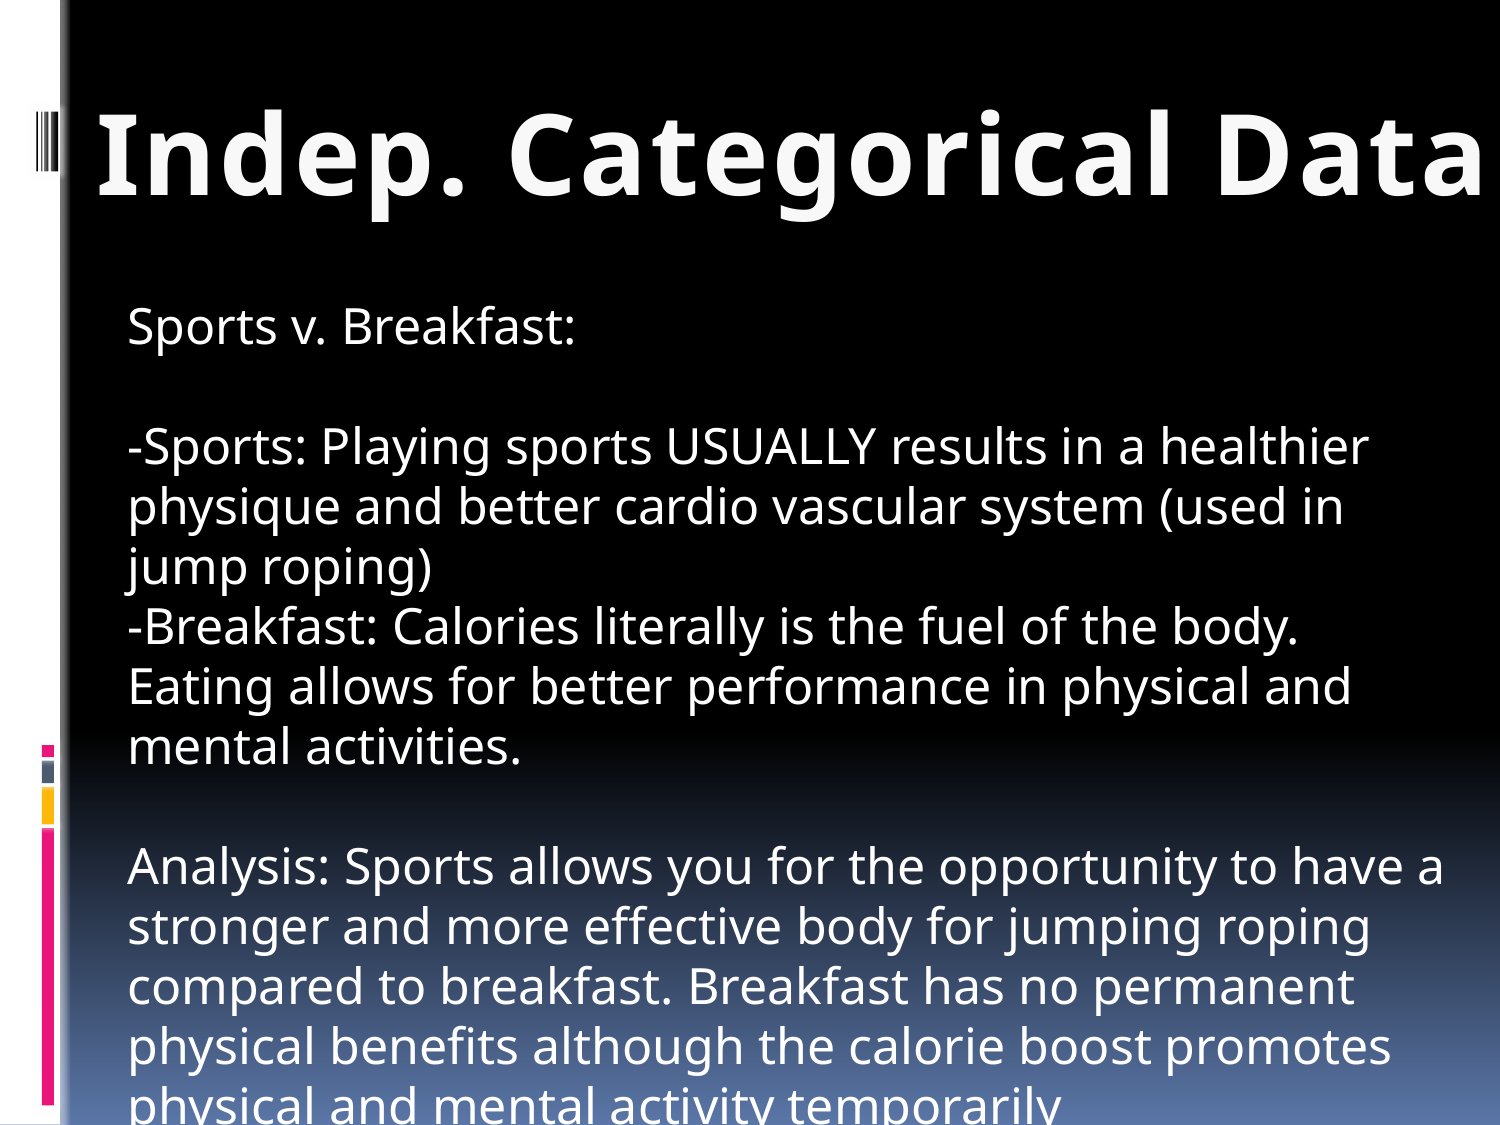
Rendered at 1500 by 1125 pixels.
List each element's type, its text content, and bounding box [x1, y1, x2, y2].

text_box Indep. Categorical Data [81, 74, 1500, 225]
text_box Sports v. Breakfast: -Sports: Playing sports USUALLY results in a healthier physique and better cardio vascular system (used in jump roping) -Breakfast: Calories literally is the fuel of the body. Eating allows for better performance in physical and mental activities. Analysis: Sports allows you for the opportunity to have a stronger and more effective body for jumping roping compared to breakfast. Breakfast has no permanent physical benefits although the calorie boost promotes physical and mental activity temporarily [112, 287, 1475, 1125]
